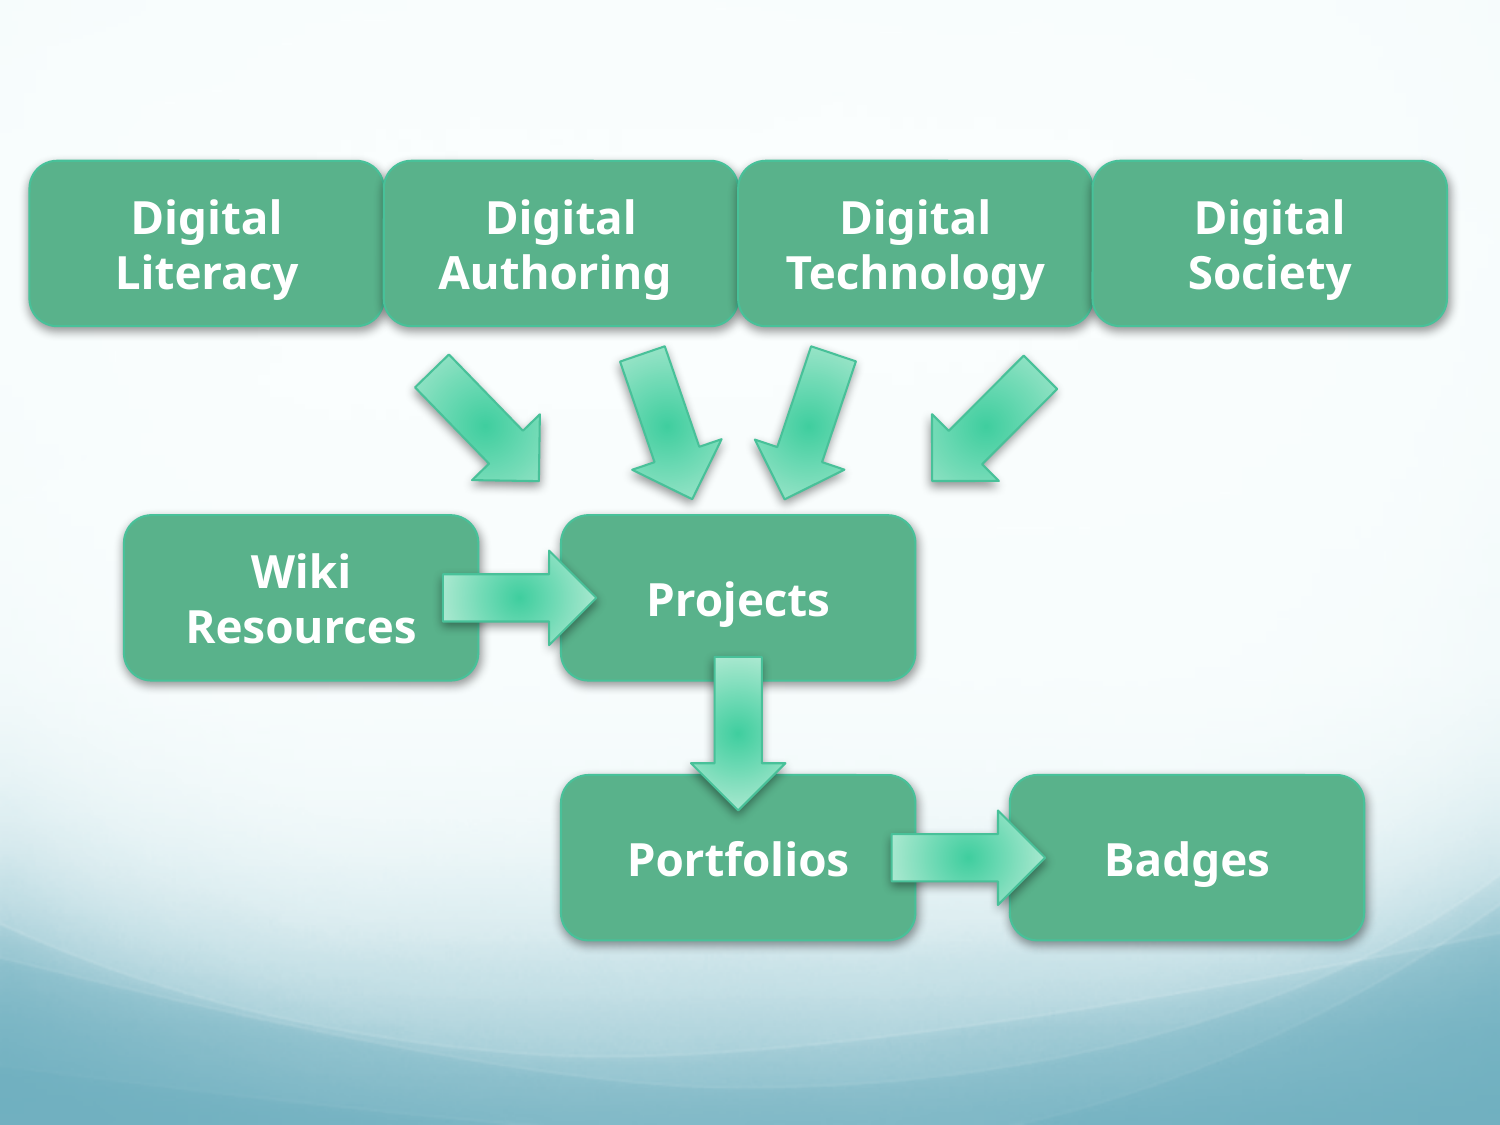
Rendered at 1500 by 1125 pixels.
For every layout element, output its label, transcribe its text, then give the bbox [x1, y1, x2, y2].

text_box [441, 549, 598, 647]
text_box [414, 353, 541, 483]
text_box [689, 655, 787, 812]
text_box [753, 345, 857, 501]
text_box Digital Technology [737, 159, 1090, 328]
text_box Portfolios [559, 773, 917, 942]
text_box Wiki Resources [122, 514, 480, 682]
text_box Badges [1008, 773, 1366, 942]
text_box [890, 809, 1046, 906]
text_box Digital Authoring [382, 159, 736, 328]
text_box Digital Society [1091, 159, 1449, 328]
text_box Digital Literacy [28, 159, 382, 328]
text_box [619, 345, 723, 501]
text_box [930, 354, 1058, 483]
text_box Projects [559, 514, 917, 682]
